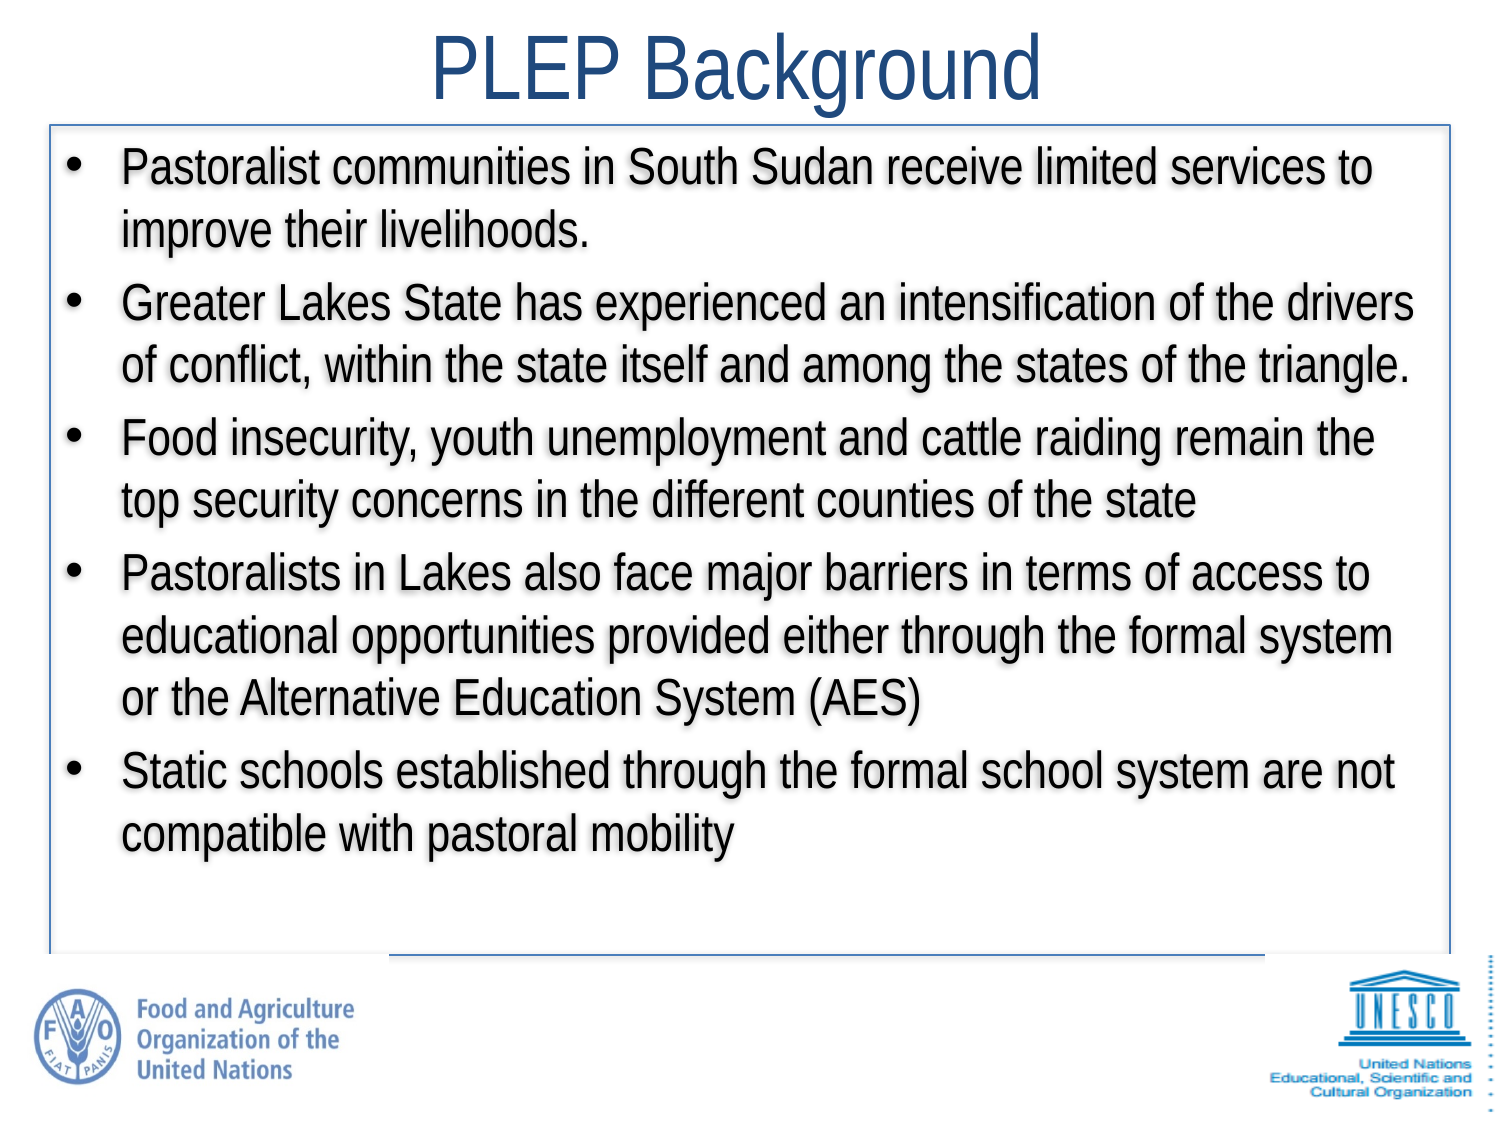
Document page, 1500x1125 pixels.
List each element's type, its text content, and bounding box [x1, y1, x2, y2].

picture [0, 954, 390, 1125]
picture [1265, 954, 1500, 1120]
list Pastoralist communities in South Sudan receive limited services to improve their livelihoods. Greater Lakes State has experienced an intensification of the drivers of conflict, within the state itself and among the states of the triangle. Food insecurity, youth unemployment and cattle raiding remain the top security concerns in the different counties of the state Pastoralists in Lakes also face major barriers in terms of access to educational opportunities provided either through the formal system or the Alternative Education System (AES) Static schools established through the formal school system are not compatible with pastoral mobility [49, 124, 1451, 956]
title PLEP Background [62, 0, 1413, 122]
